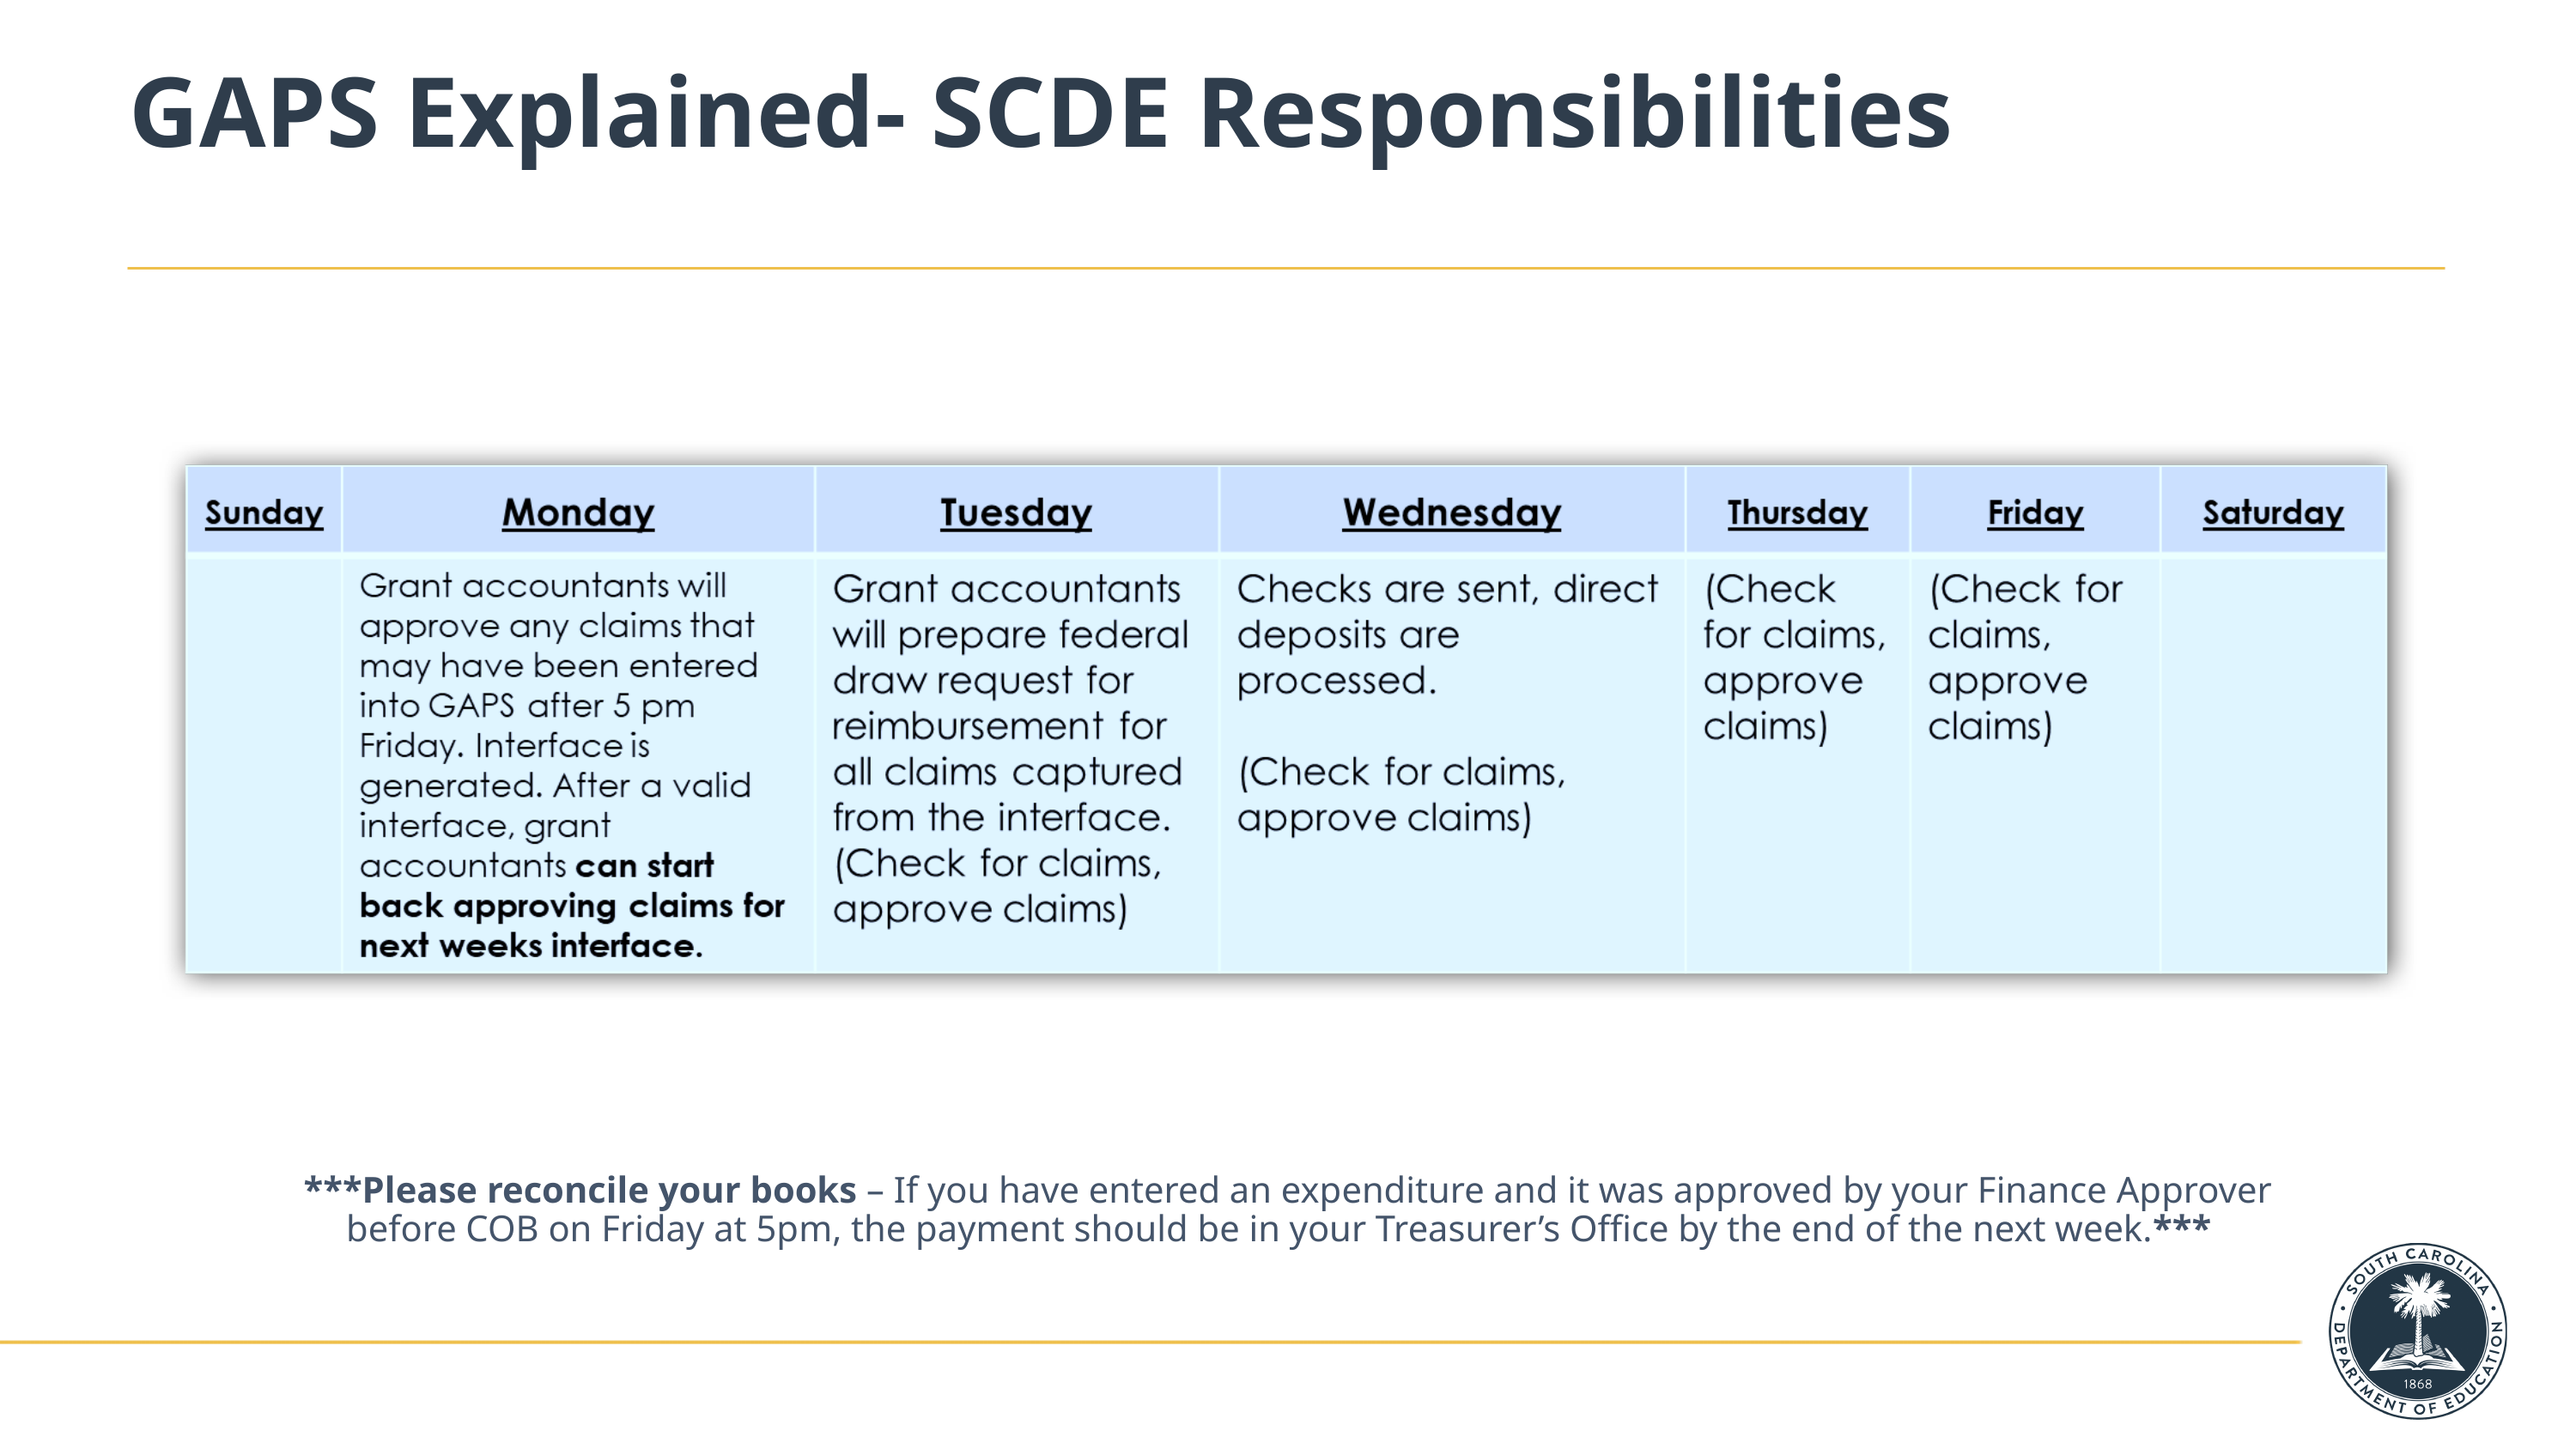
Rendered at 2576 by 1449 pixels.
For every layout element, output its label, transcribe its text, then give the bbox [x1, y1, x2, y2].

text_box ***Please reconcile your books – If you have entered an expenditure and it was approved by your Finance Approver before COB on Friday at 5pm, the payment should be in your Treasurer’s Office by the end of the next week.*** [288, 1110, 2288, 1251]
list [184, 464, 2392, 985]
title GAPS Explained- SCDE Responsibilities [129, 76, 2440, 319]
picture [2329, 1243, 2507, 1420]
